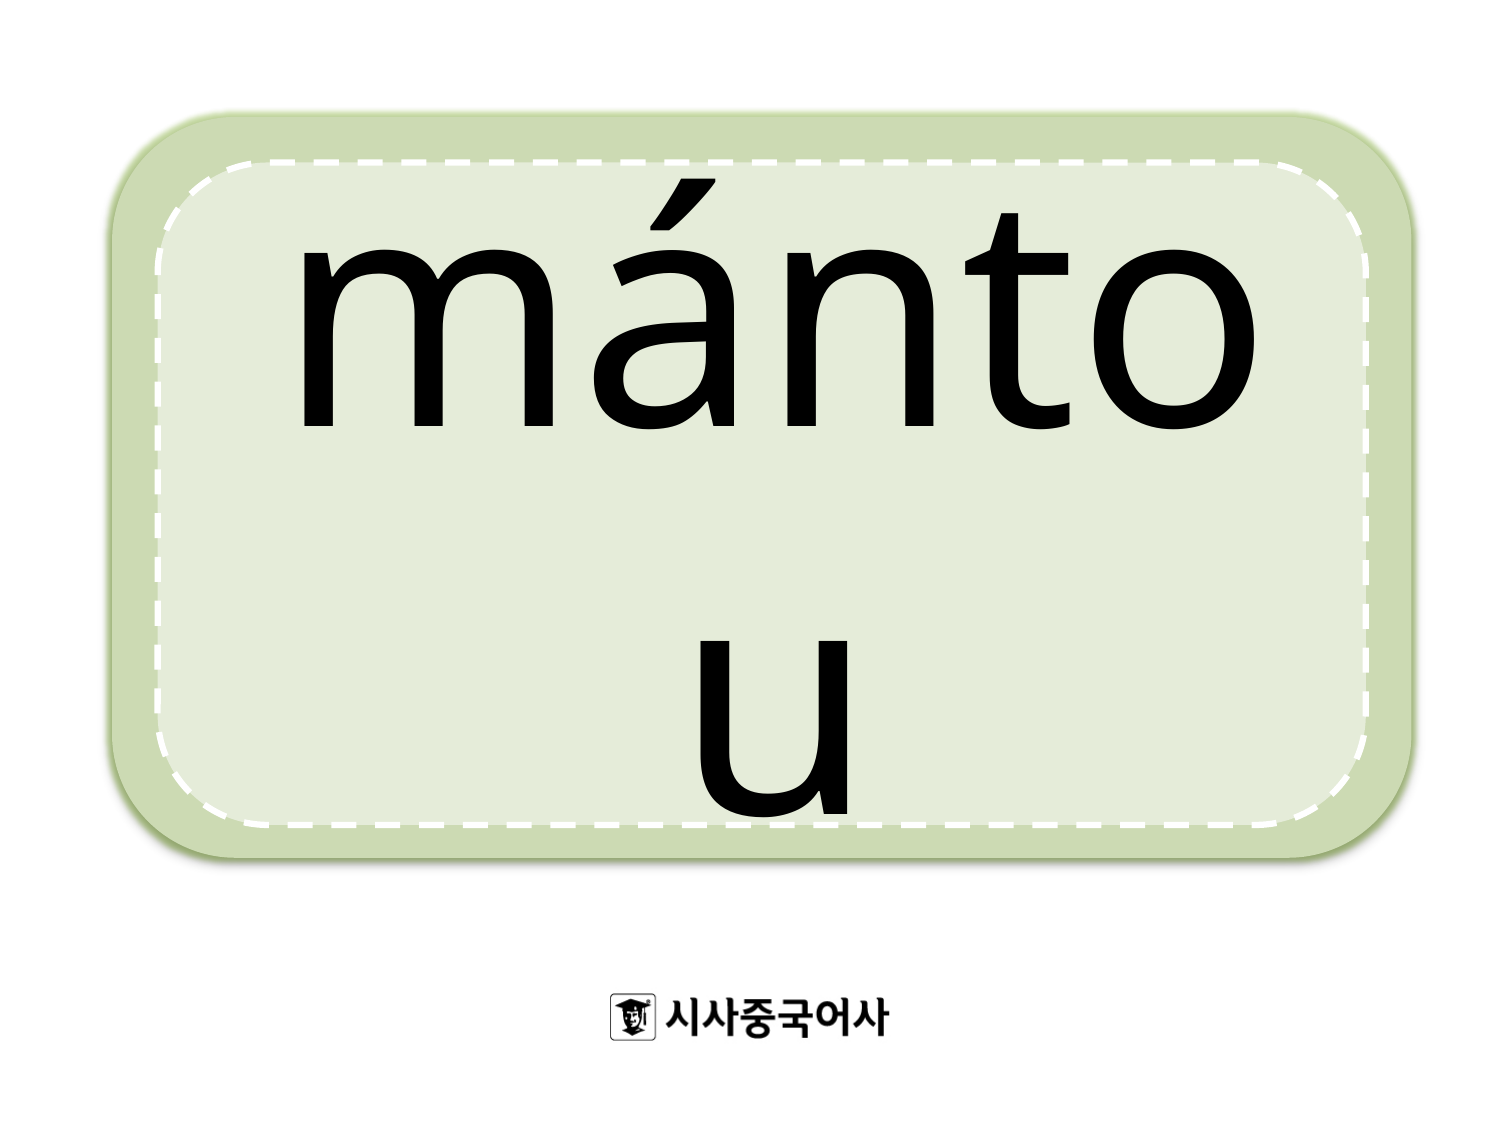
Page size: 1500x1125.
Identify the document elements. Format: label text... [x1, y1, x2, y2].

picture [602, 987, 898, 1047]
text_box mántou [171, 159, 1380, 823]
